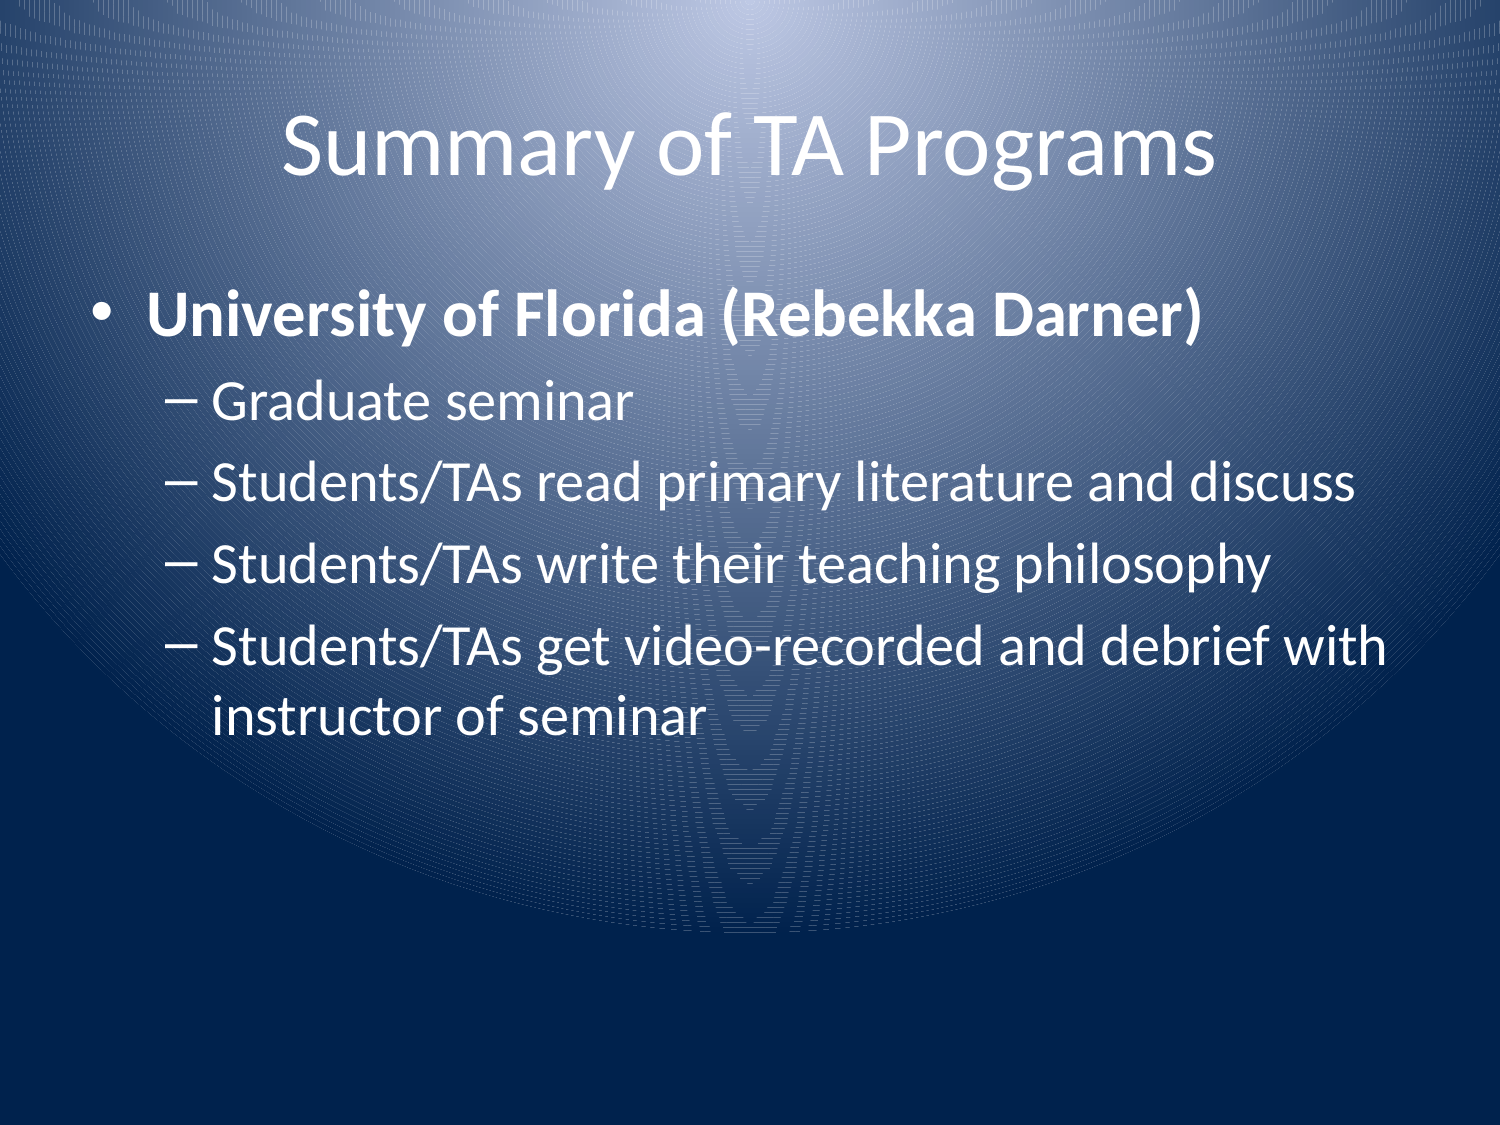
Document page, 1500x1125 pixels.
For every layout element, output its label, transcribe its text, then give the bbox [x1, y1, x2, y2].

list University of Florida (Rebekka Darner) Graduate seminar Students/TAs read primary literature and discuss Students/TAs write their teaching philosophy Students/TAs get video-recorded and debrief with instructor of seminar [75, 262, 1425, 1005]
title Summary of TA Programs [75, 45, 1425, 233]
